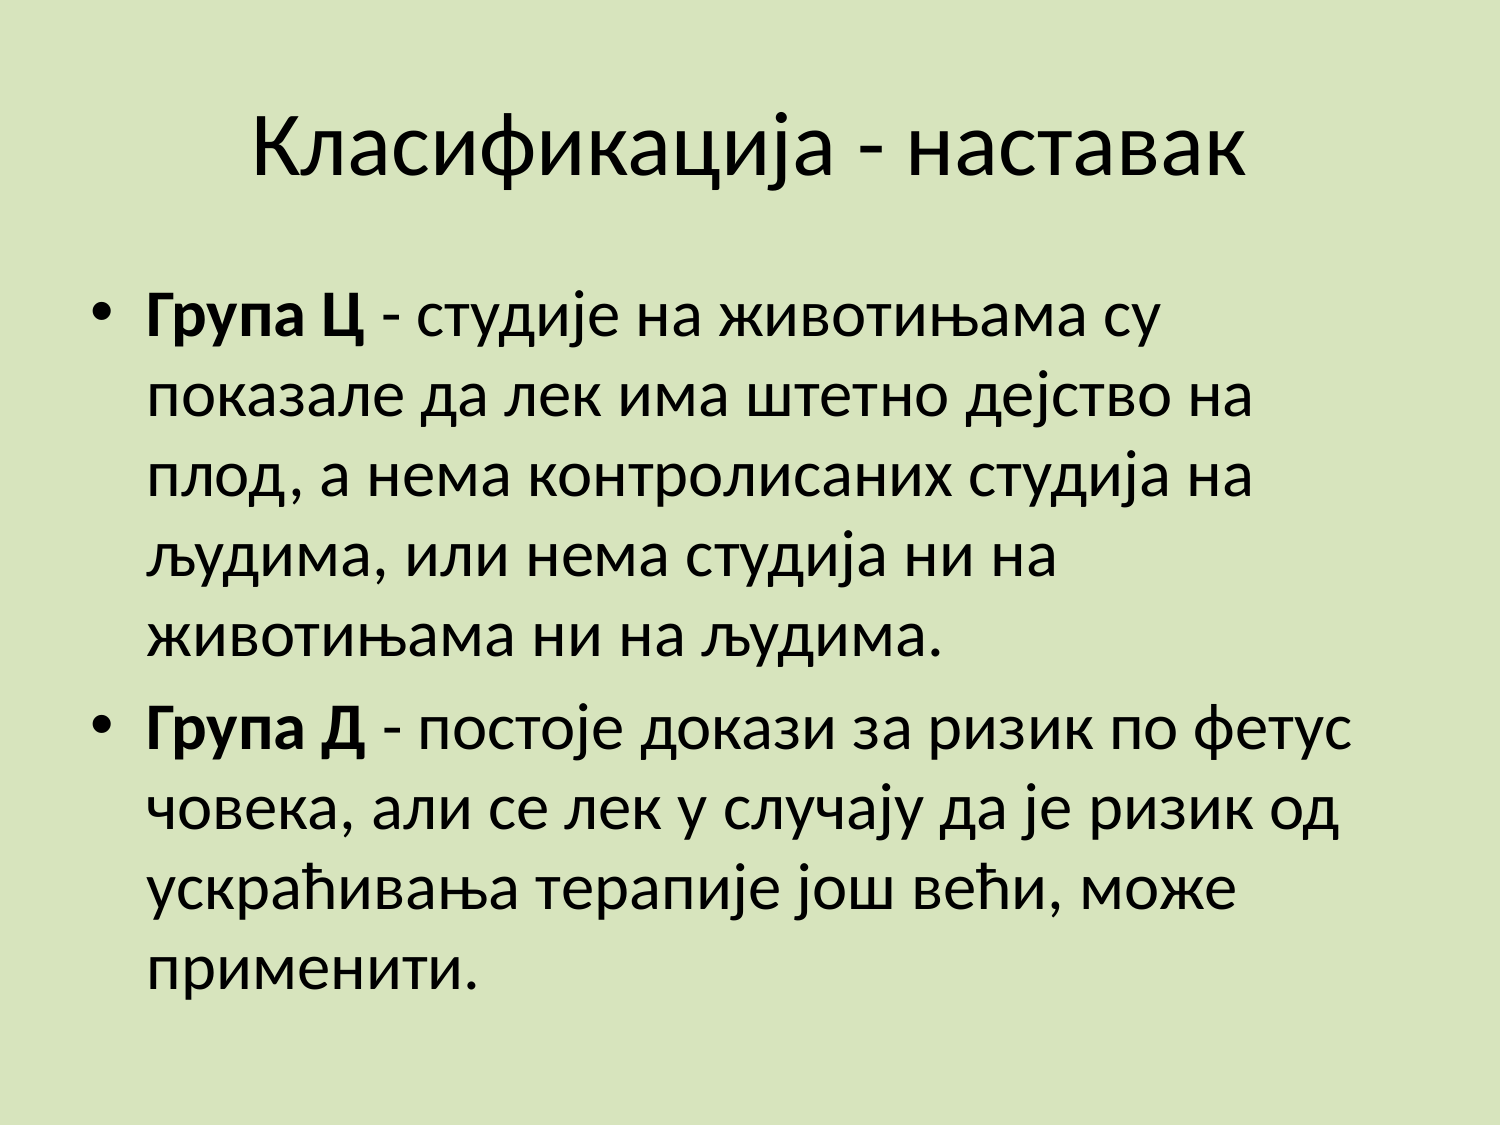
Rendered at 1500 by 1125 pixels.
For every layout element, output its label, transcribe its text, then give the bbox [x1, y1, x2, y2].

list Група Ц - студије на животињама су показале да лек има штет­но дејство на плод, а нема контролисаних студија на људима, или нема студија ни на животињама ни на људима. Група Д - постоје докази за ризик по фетус човека, али се лек у случају да је ризик од ускраћивања терапије још већи, може применити. [74, 262, 1426, 1006]
title Класификација - наставак [74, 44, 1426, 233]
